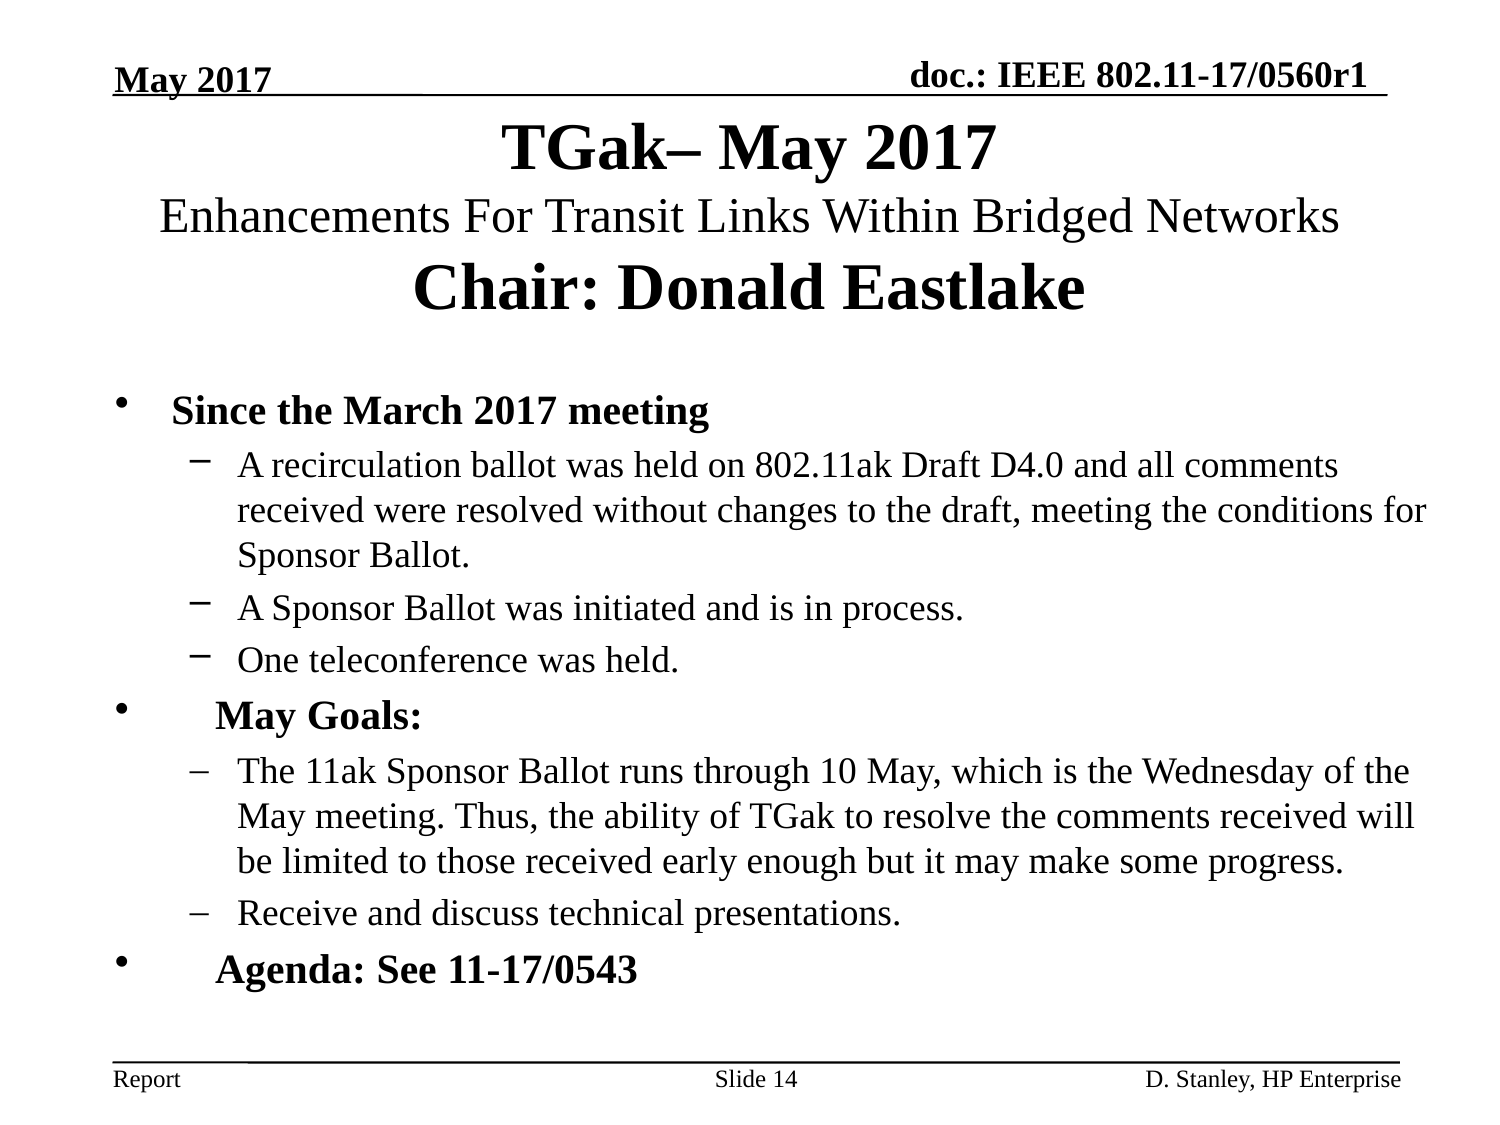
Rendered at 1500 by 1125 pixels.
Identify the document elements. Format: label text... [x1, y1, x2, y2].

footer D. Stanley, HP Enterprise [1058, 1062, 1402, 1093]
slide_number Slide 14 [712, 1062, 800, 1093]
list Since the March 2017 meeting A recirculation ballot was held on 802.11ak Draft D4.0 and all comments received were resolved without changes to the draft, meeting the conditions for Sponsor Ballot. A Sponsor Ballot was initiated and is in process. One teleconference was held. May Goals: The 11ak Sponsor Ballot runs through 10 May, which is the Wednesday of the May meeting. Thus, the ability of TGak to resolve the comments received will be limited to those received early enough but it may make some progress. Receive and discuss technical presentations. Agenda: See 11-17/0543 [99, 375, 1475, 1125]
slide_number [114, 54, 274, 100]
title TGak– May 2017 Enhancements For Transit Links Within Bridged Networks Chair: Donald Eastlake [112, 125, 1388, 300]
